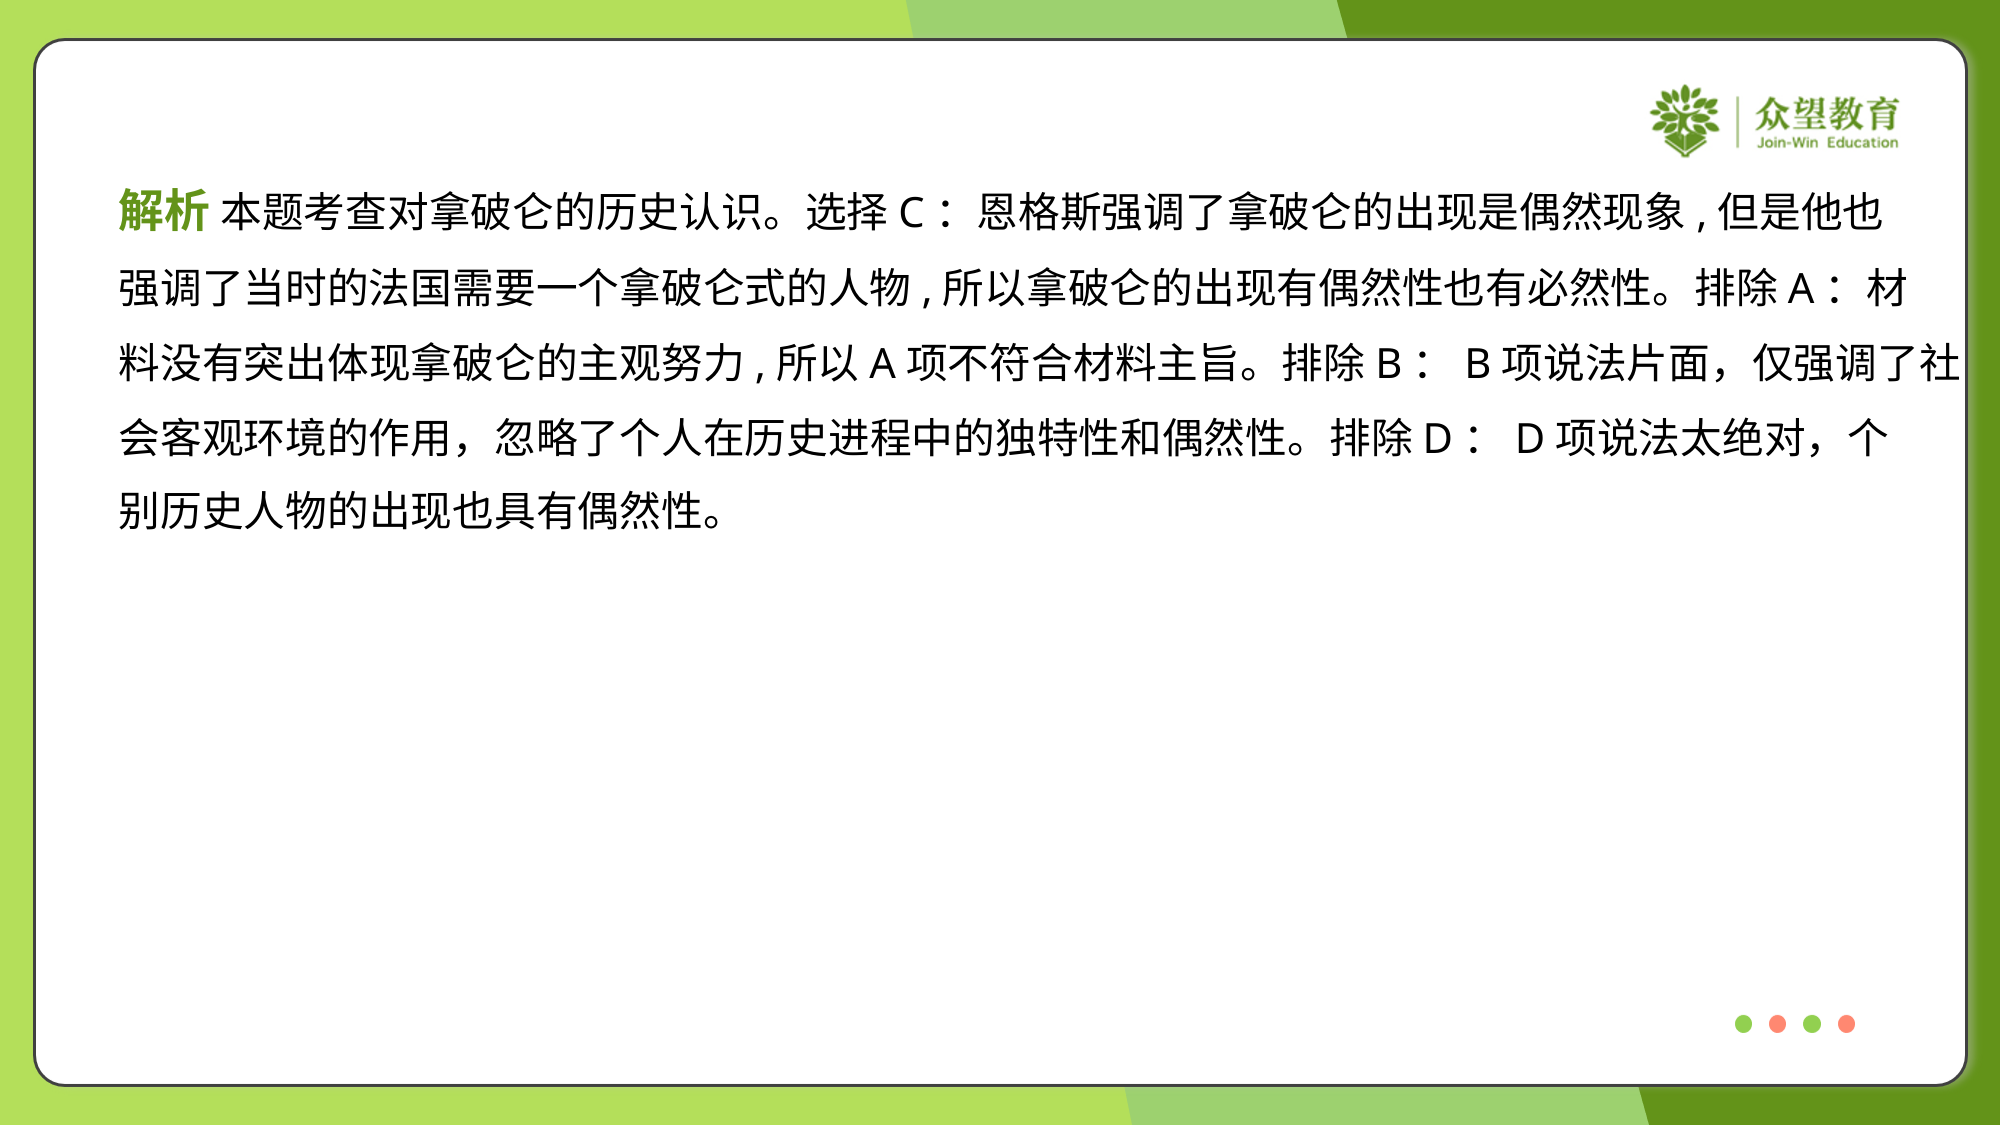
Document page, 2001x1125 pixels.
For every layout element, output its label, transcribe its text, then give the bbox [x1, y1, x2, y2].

picture [0, 0, 2000, 1125]
text_box 解析 本题考查对拿破仑的历史认识。选择C：恩格斯强调了拿破仑的出现是偶然现象,但是他也 强调了当时的法国需要一个拿破仑式的人物,所以拿破仑的出现有偶然性也有必然性。排除A：材 料没有突出体现拿破仑的主观努力,所以A项不符合材料主旨。排除B：B项说法片面，仅强调了社 会客观环境的作用，忽略了个人在历史进程中的独特性和偶然性。排除D：D项说法太绝对，个 别历史人物的出现也具有偶然性。 [118, 159, 1883, 527]
